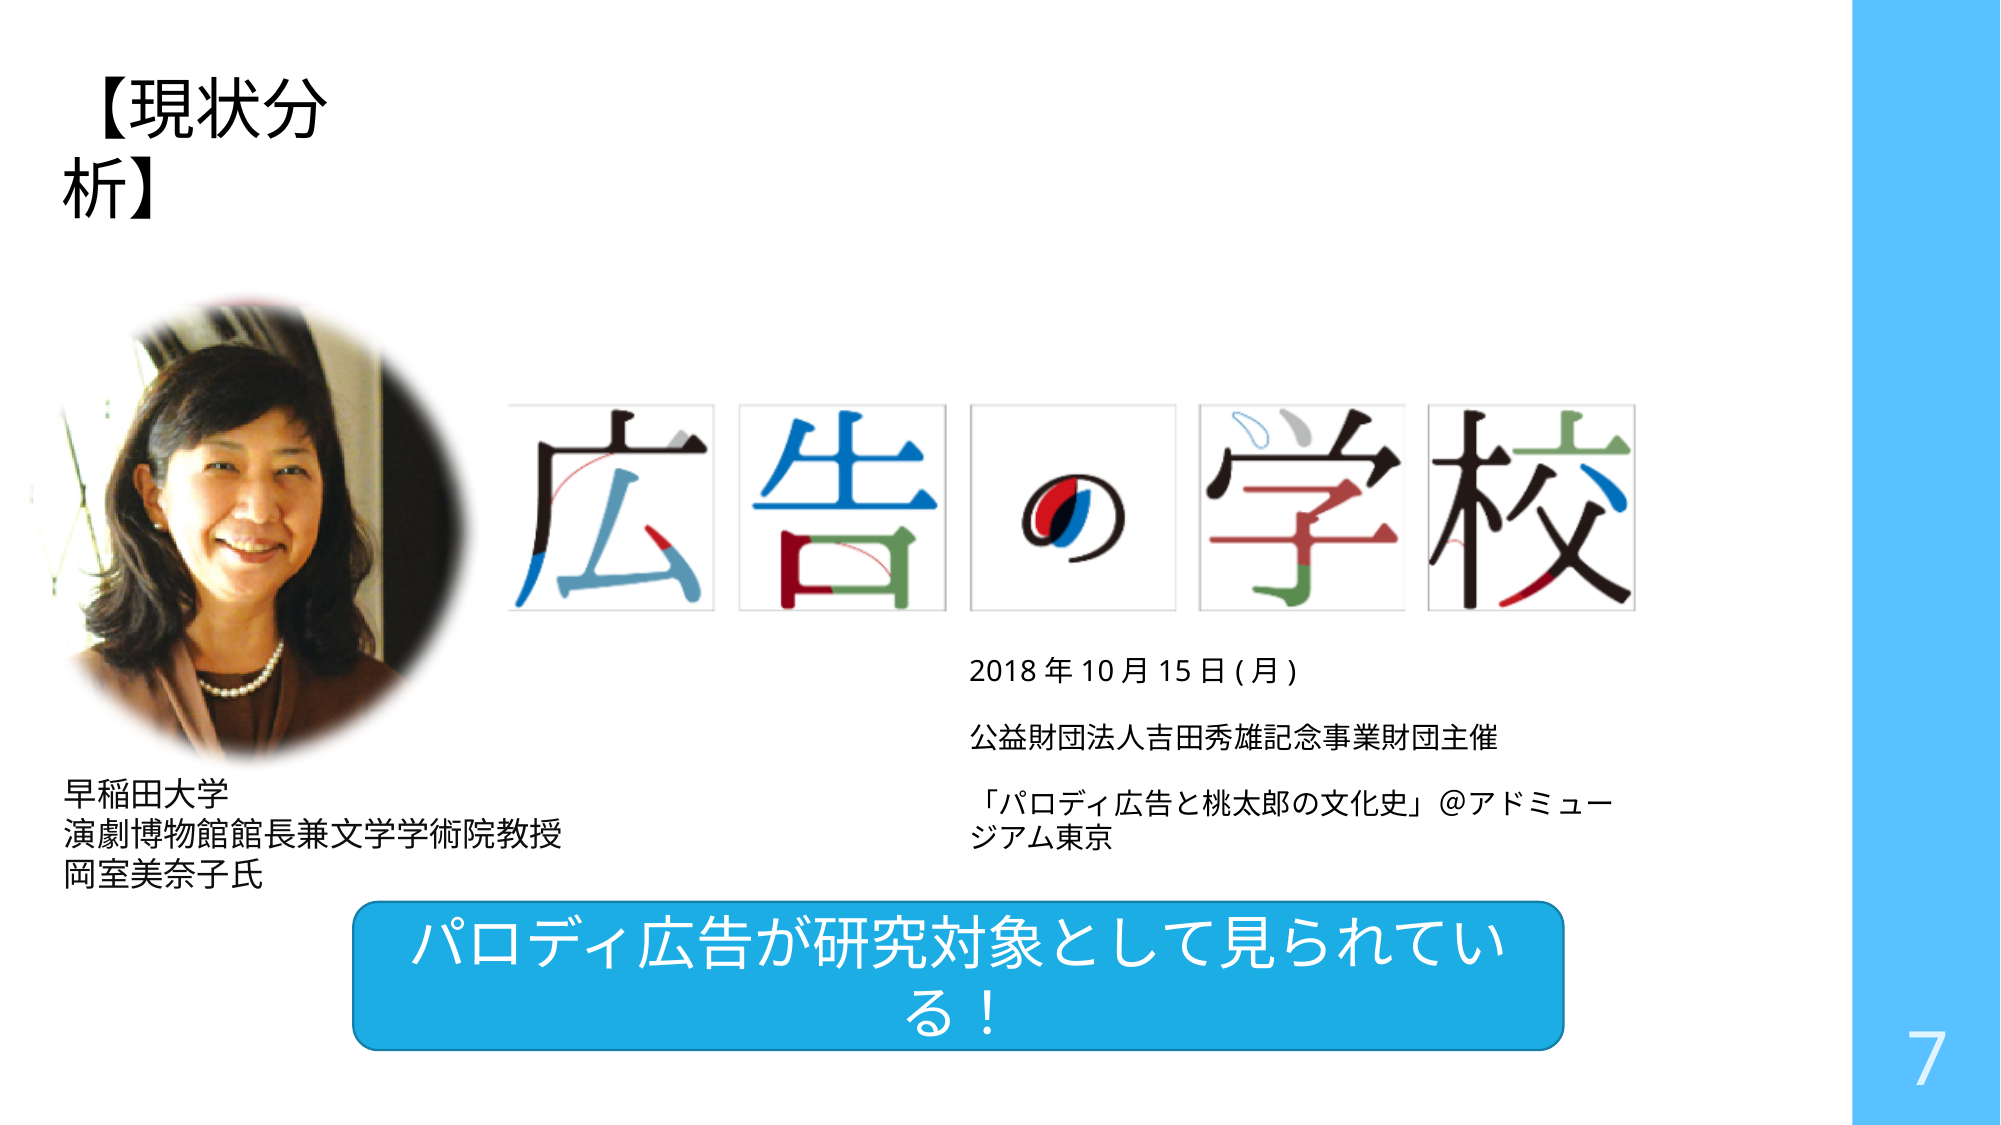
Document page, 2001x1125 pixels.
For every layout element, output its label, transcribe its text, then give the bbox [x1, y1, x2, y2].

text_box 早稲田大学 演劇博物館館長兼文学学術院教授 岡室美奈子氏 [49, 765, 588, 901]
slide_number 7 [1852, 1012, 2000, 1110]
subtitle 2018年10月15日(月) 公益財団法人吉田秀雄記念事業財団主催 「パロディ広告と桃太郎の文化史」＠アドミュージアム東京 [954, 667, 1646, 806]
picture [14, 287, 483, 774]
text_box 【現状分析】 [47, 59, 419, 235]
text_box パロディ広告が研究対象として見られている！ [352, 900, 1565, 1052]
picture [485, 375, 1675, 657]
